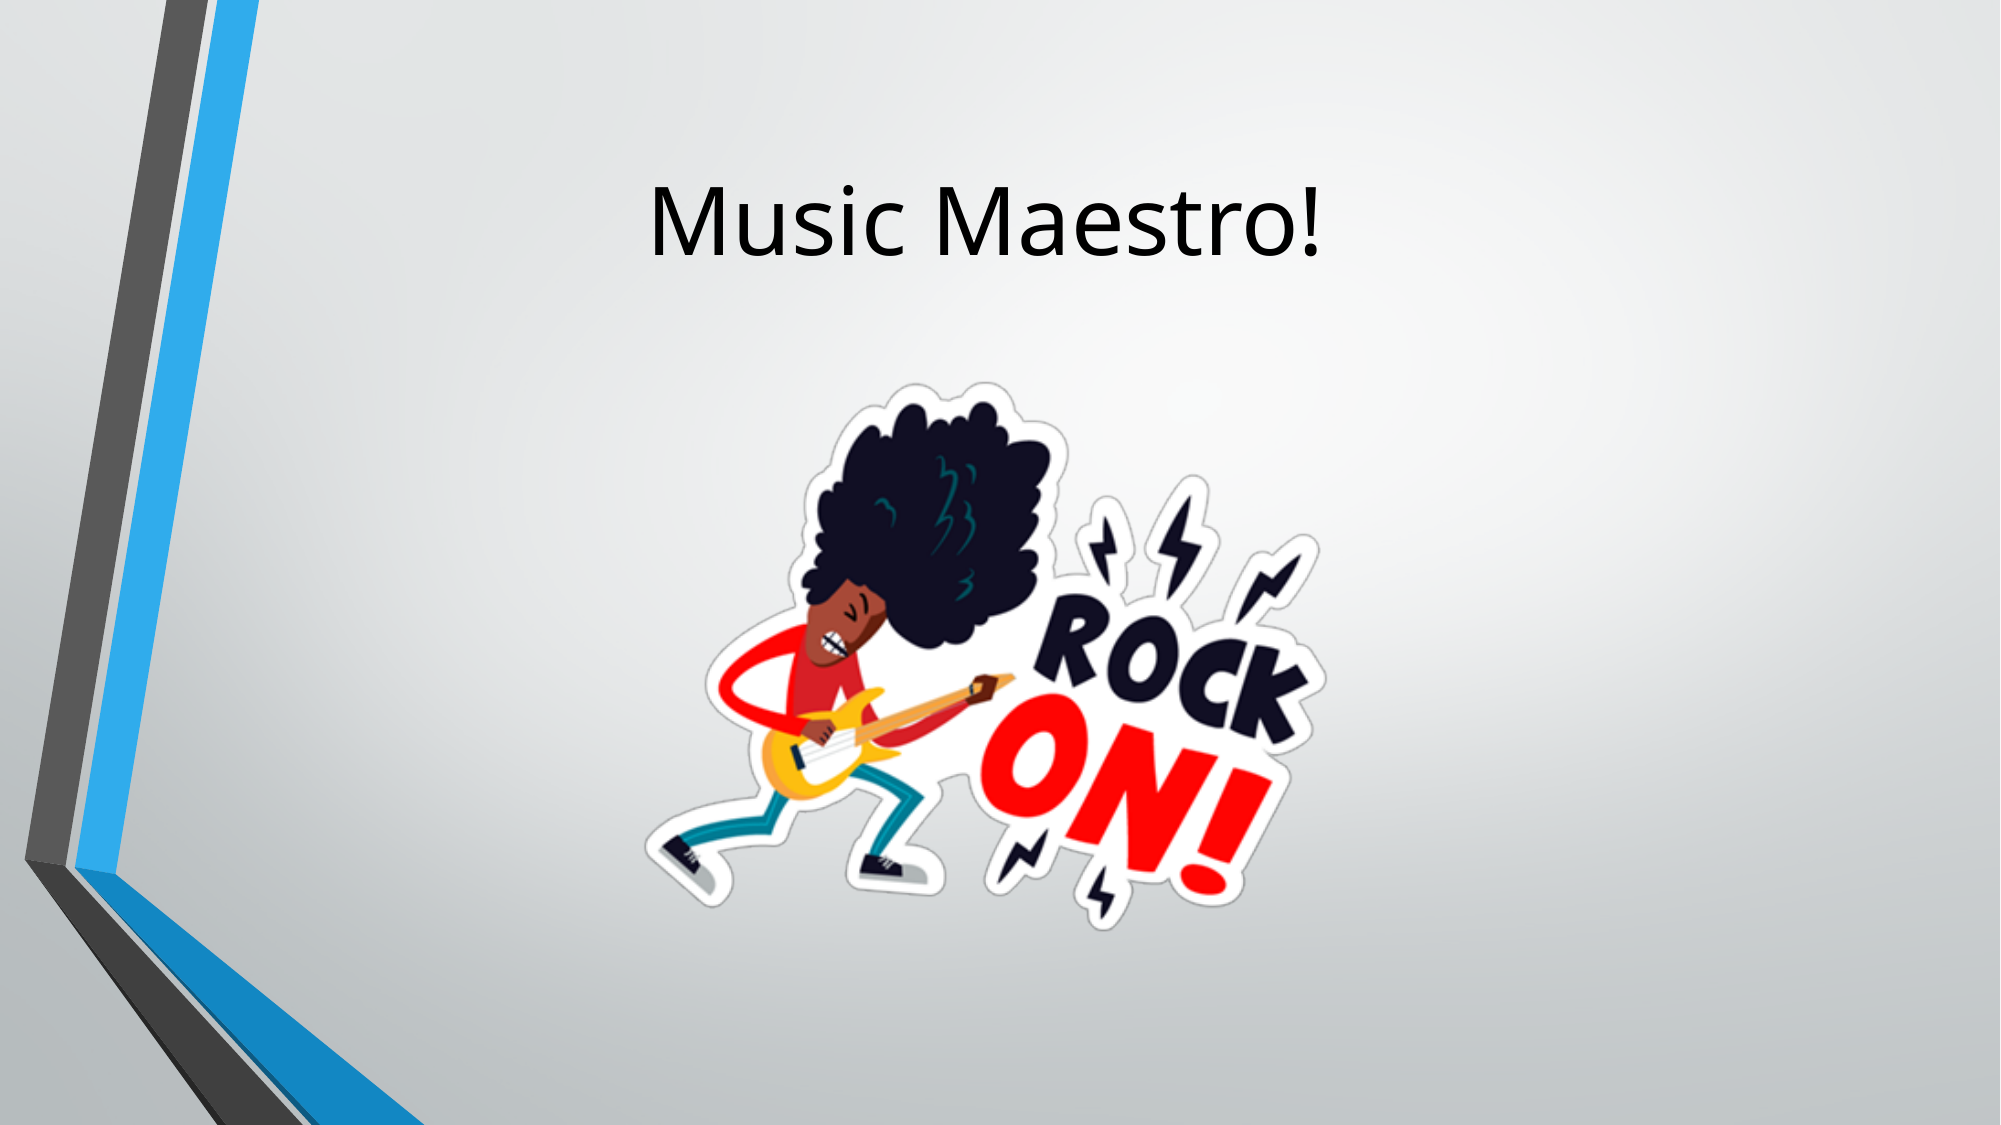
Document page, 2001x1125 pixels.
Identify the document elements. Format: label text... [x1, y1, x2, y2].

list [538, 367, 1434, 948]
title Music Maestro! [596, 121, 1375, 313]
